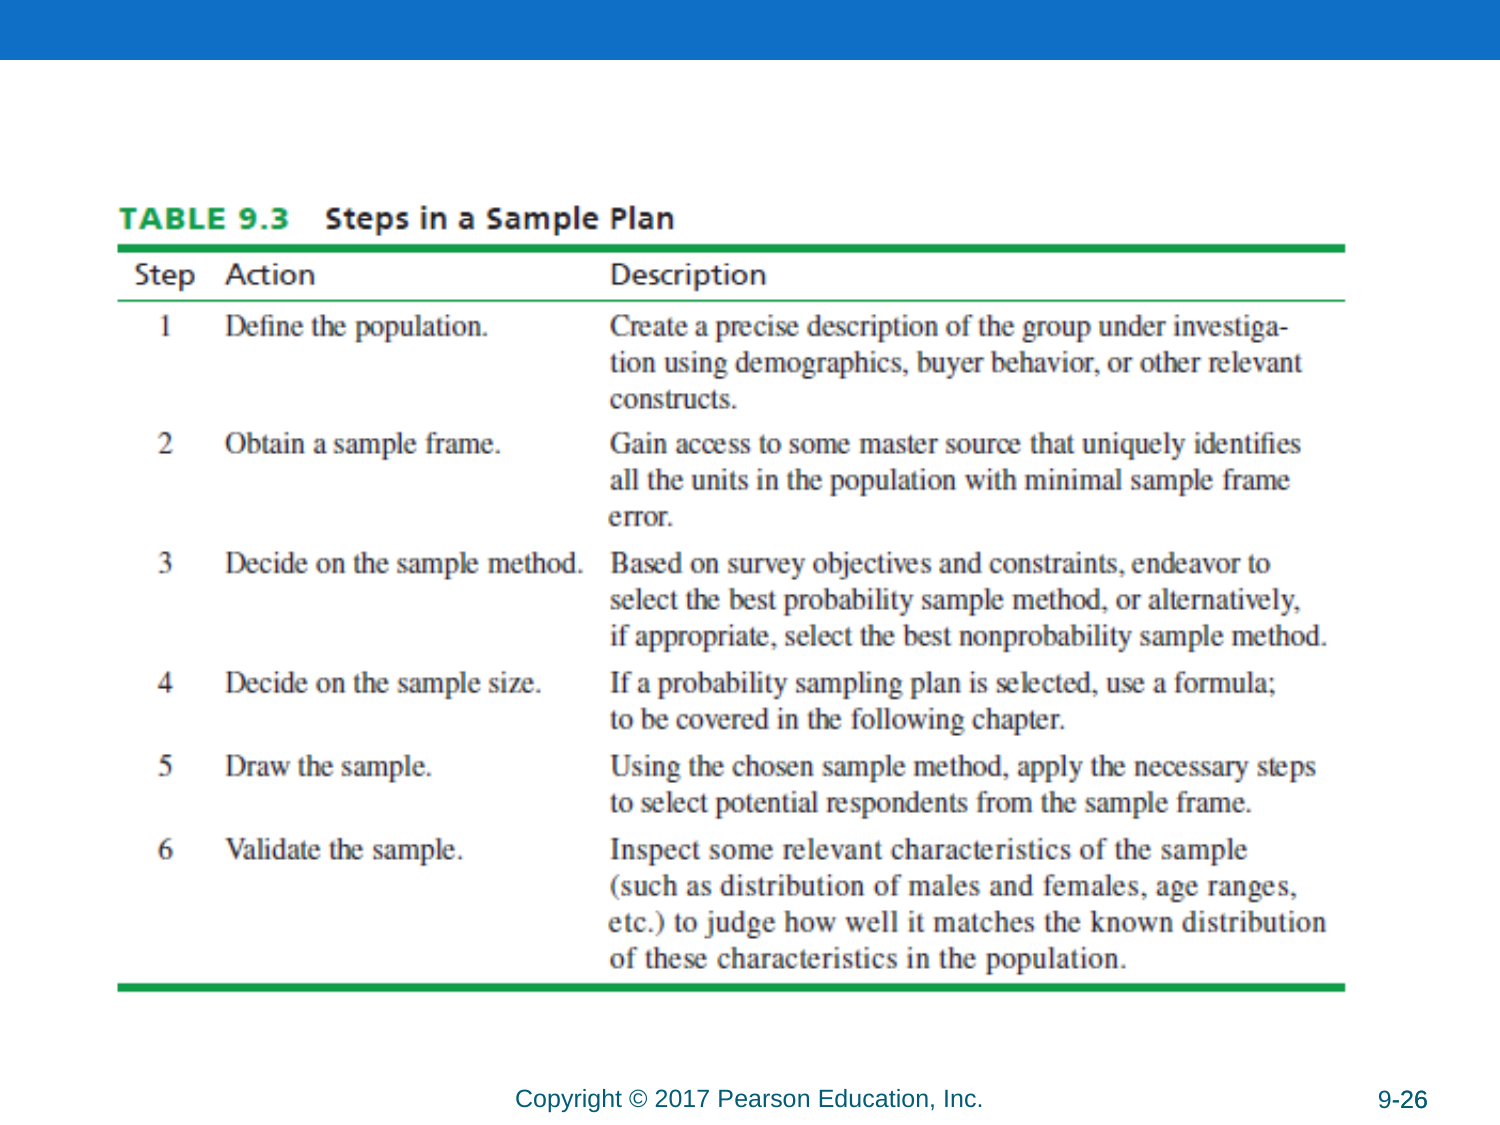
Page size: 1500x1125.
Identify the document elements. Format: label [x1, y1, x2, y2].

picture [641, 1100, 647, 1107]
picture [101, 187, 1397, 1018]
